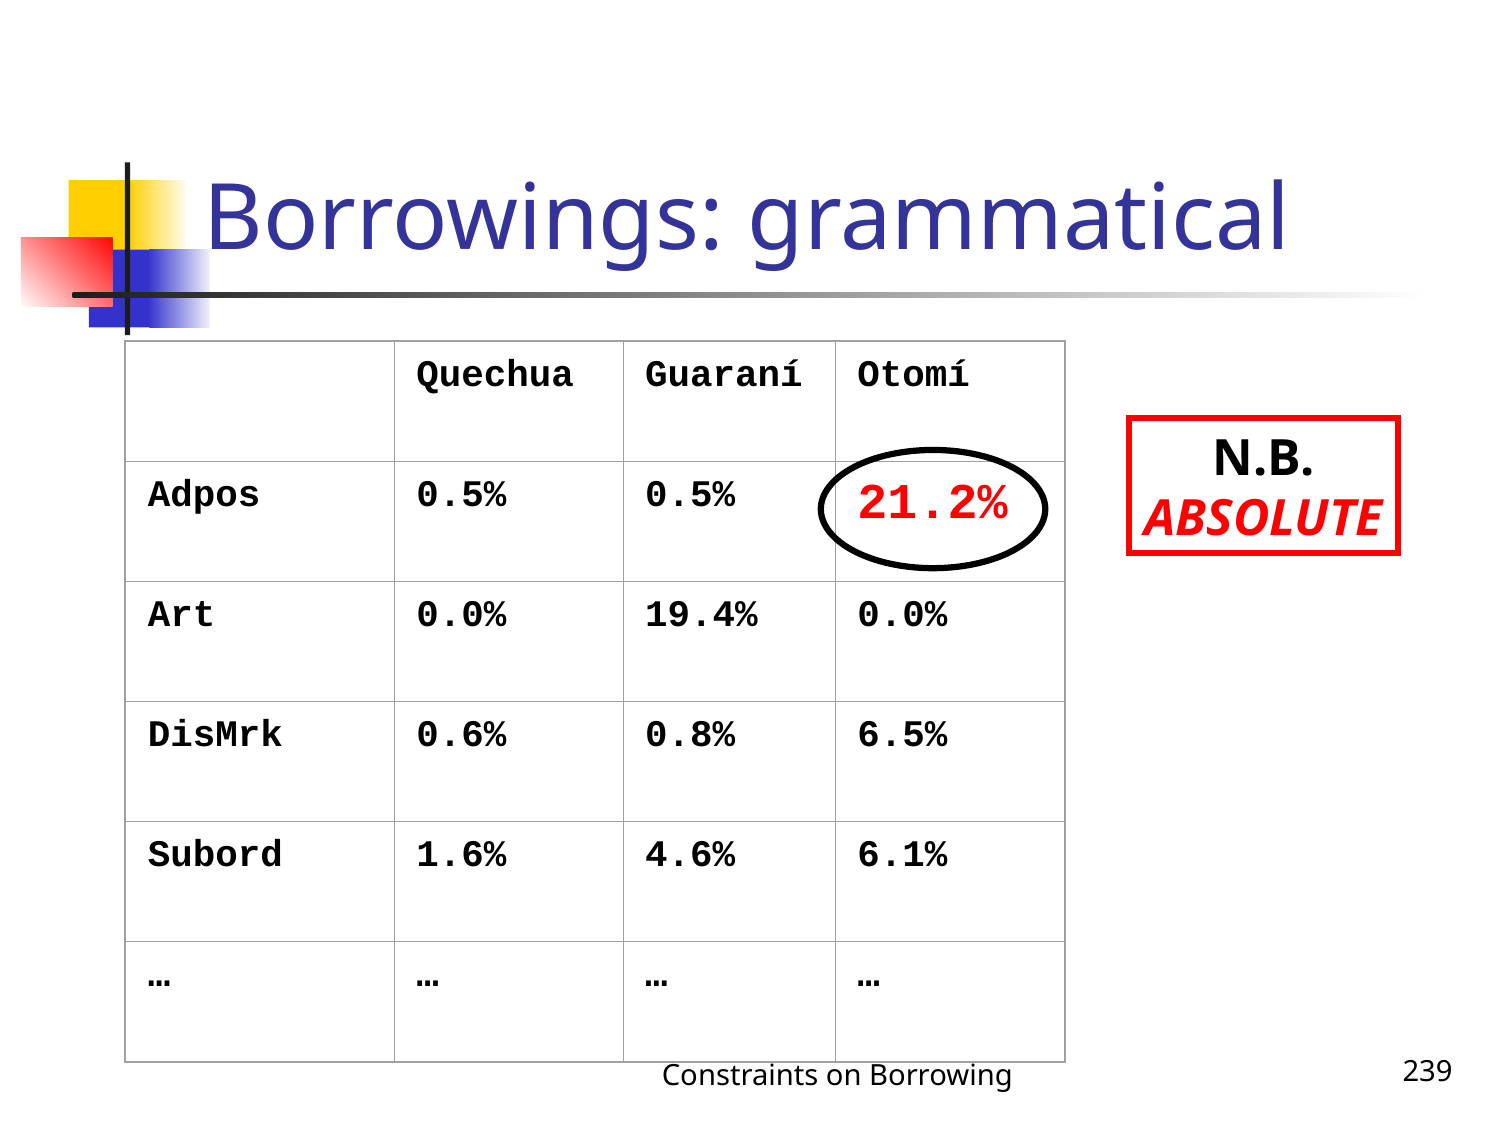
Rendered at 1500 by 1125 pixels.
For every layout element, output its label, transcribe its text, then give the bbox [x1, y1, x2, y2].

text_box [124, 340, 1066, 1063]
text_box [0, 14, 1500, 224]
title Borrowings: grammatical [188, 224, 1468, 276]
text_box [0, 945, 1500, 1111]
text_box N.B. ABSOLUTE [1129, 417, 1398, 553]
